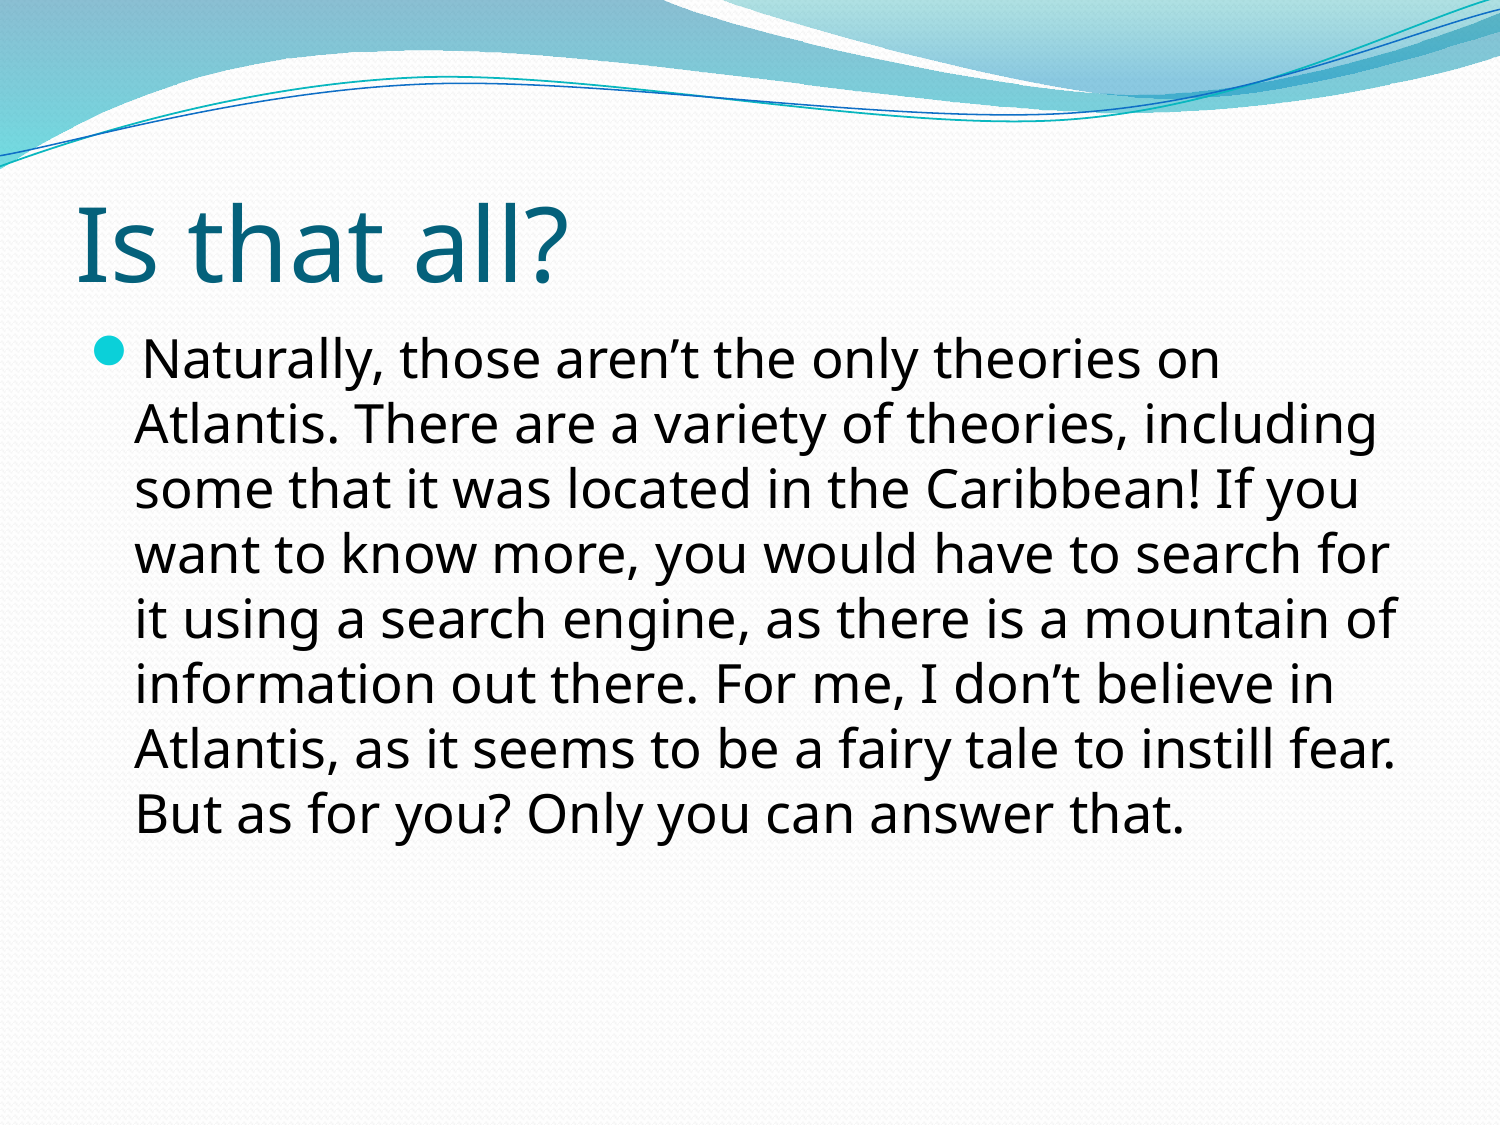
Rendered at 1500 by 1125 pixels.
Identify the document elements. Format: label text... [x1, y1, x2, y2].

title Is that all? [75, 115, 1425, 303]
list Naturally, those aren’t the only theories on Atlantis. There are a variety of theories, including some that it was located in the Caribbean! If you want to know more, you would have to search for it using a search engine, as there is a mountain of information out there. For me, I don’t believe in Atlantis, as it seems to be a fairy tale to instill fear. But as for you? Only you can answer that. [75, 317, 1425, 1038]
